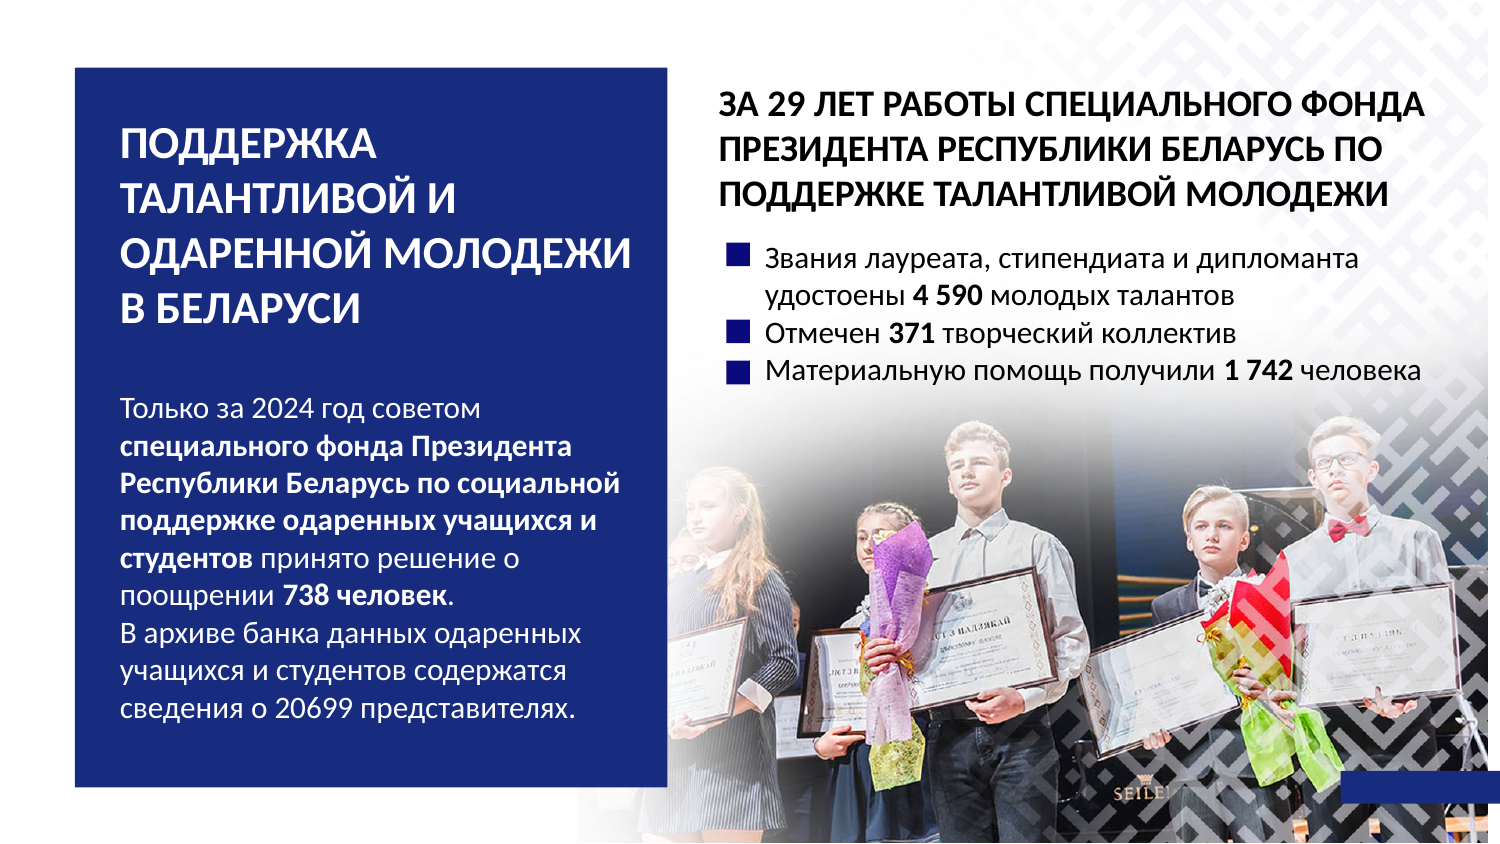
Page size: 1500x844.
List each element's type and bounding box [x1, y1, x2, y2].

picture [0, 0, 1488, 843]
text_box [1493, 769, 1500, 806]
